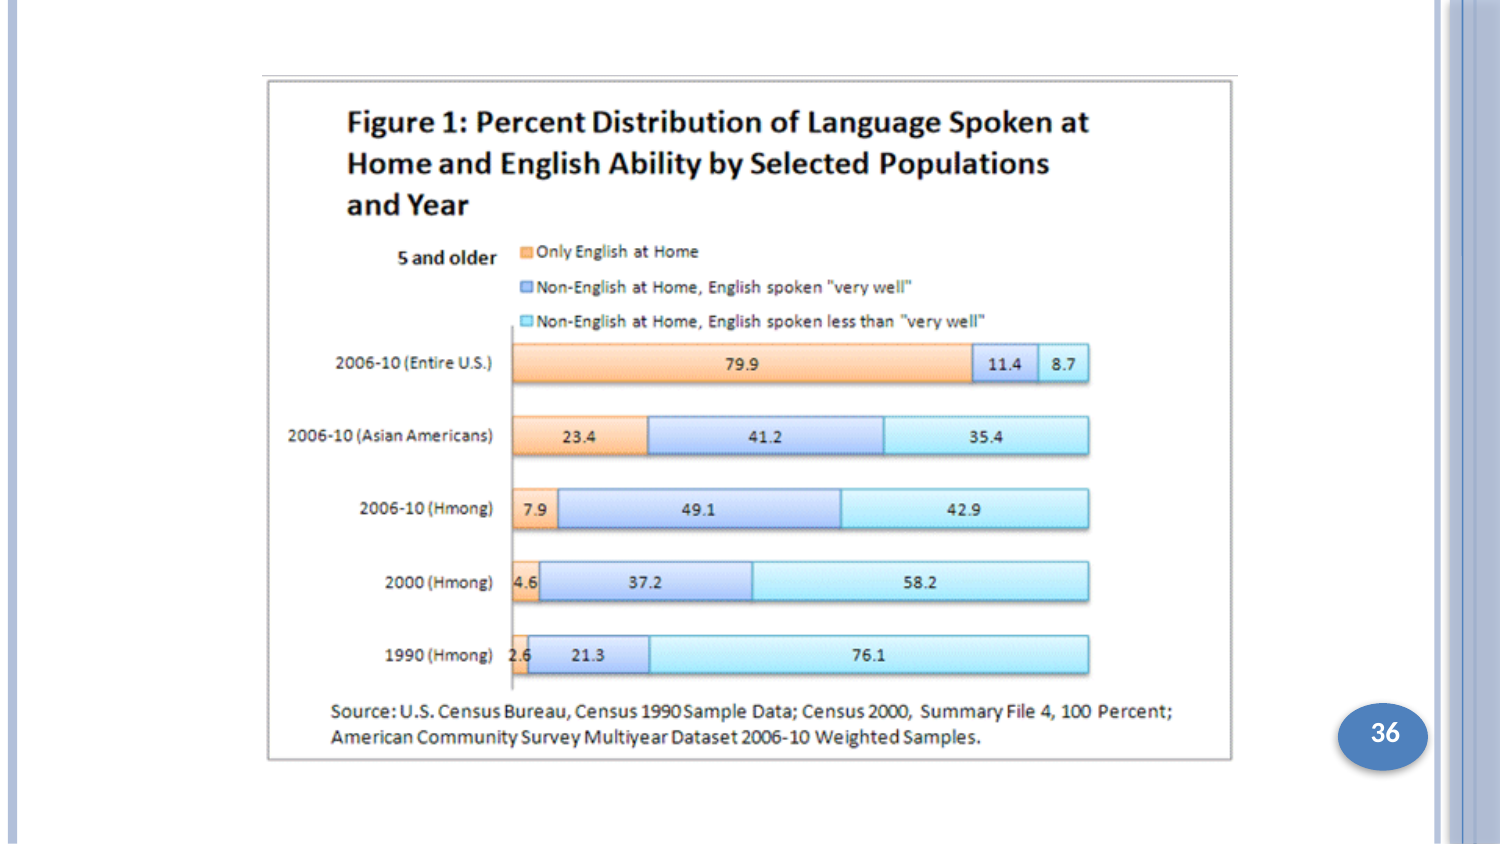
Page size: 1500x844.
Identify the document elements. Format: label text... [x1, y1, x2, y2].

slide_number 36 [1304, 708, 1467, 754]
picture [261, 75, 1238, 769]
